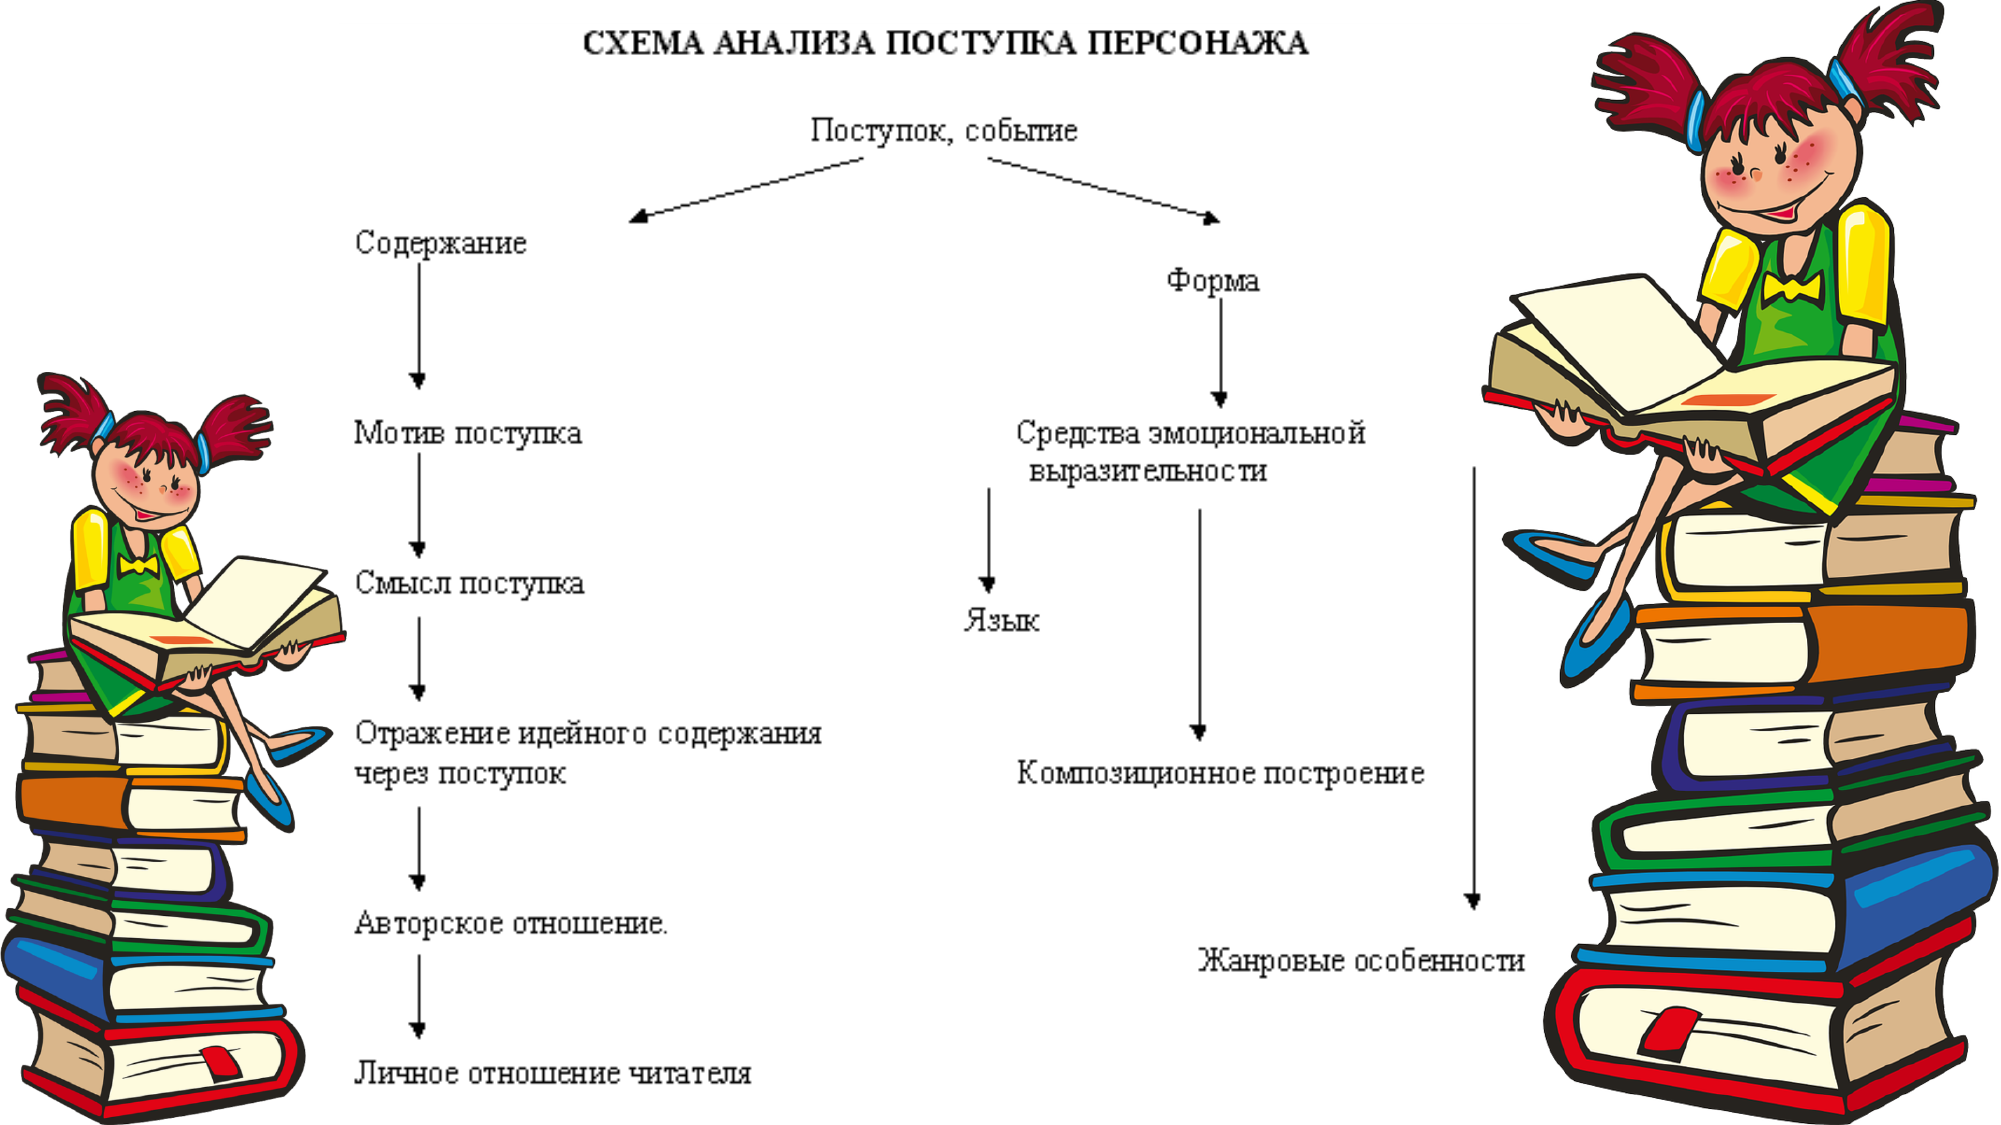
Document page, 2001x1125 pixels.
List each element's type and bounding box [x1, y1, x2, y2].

list [339, 22, 1458, 1103]
picture [0, 372, 362, 1125]
picture [1458, 0, 2000, 1125]
